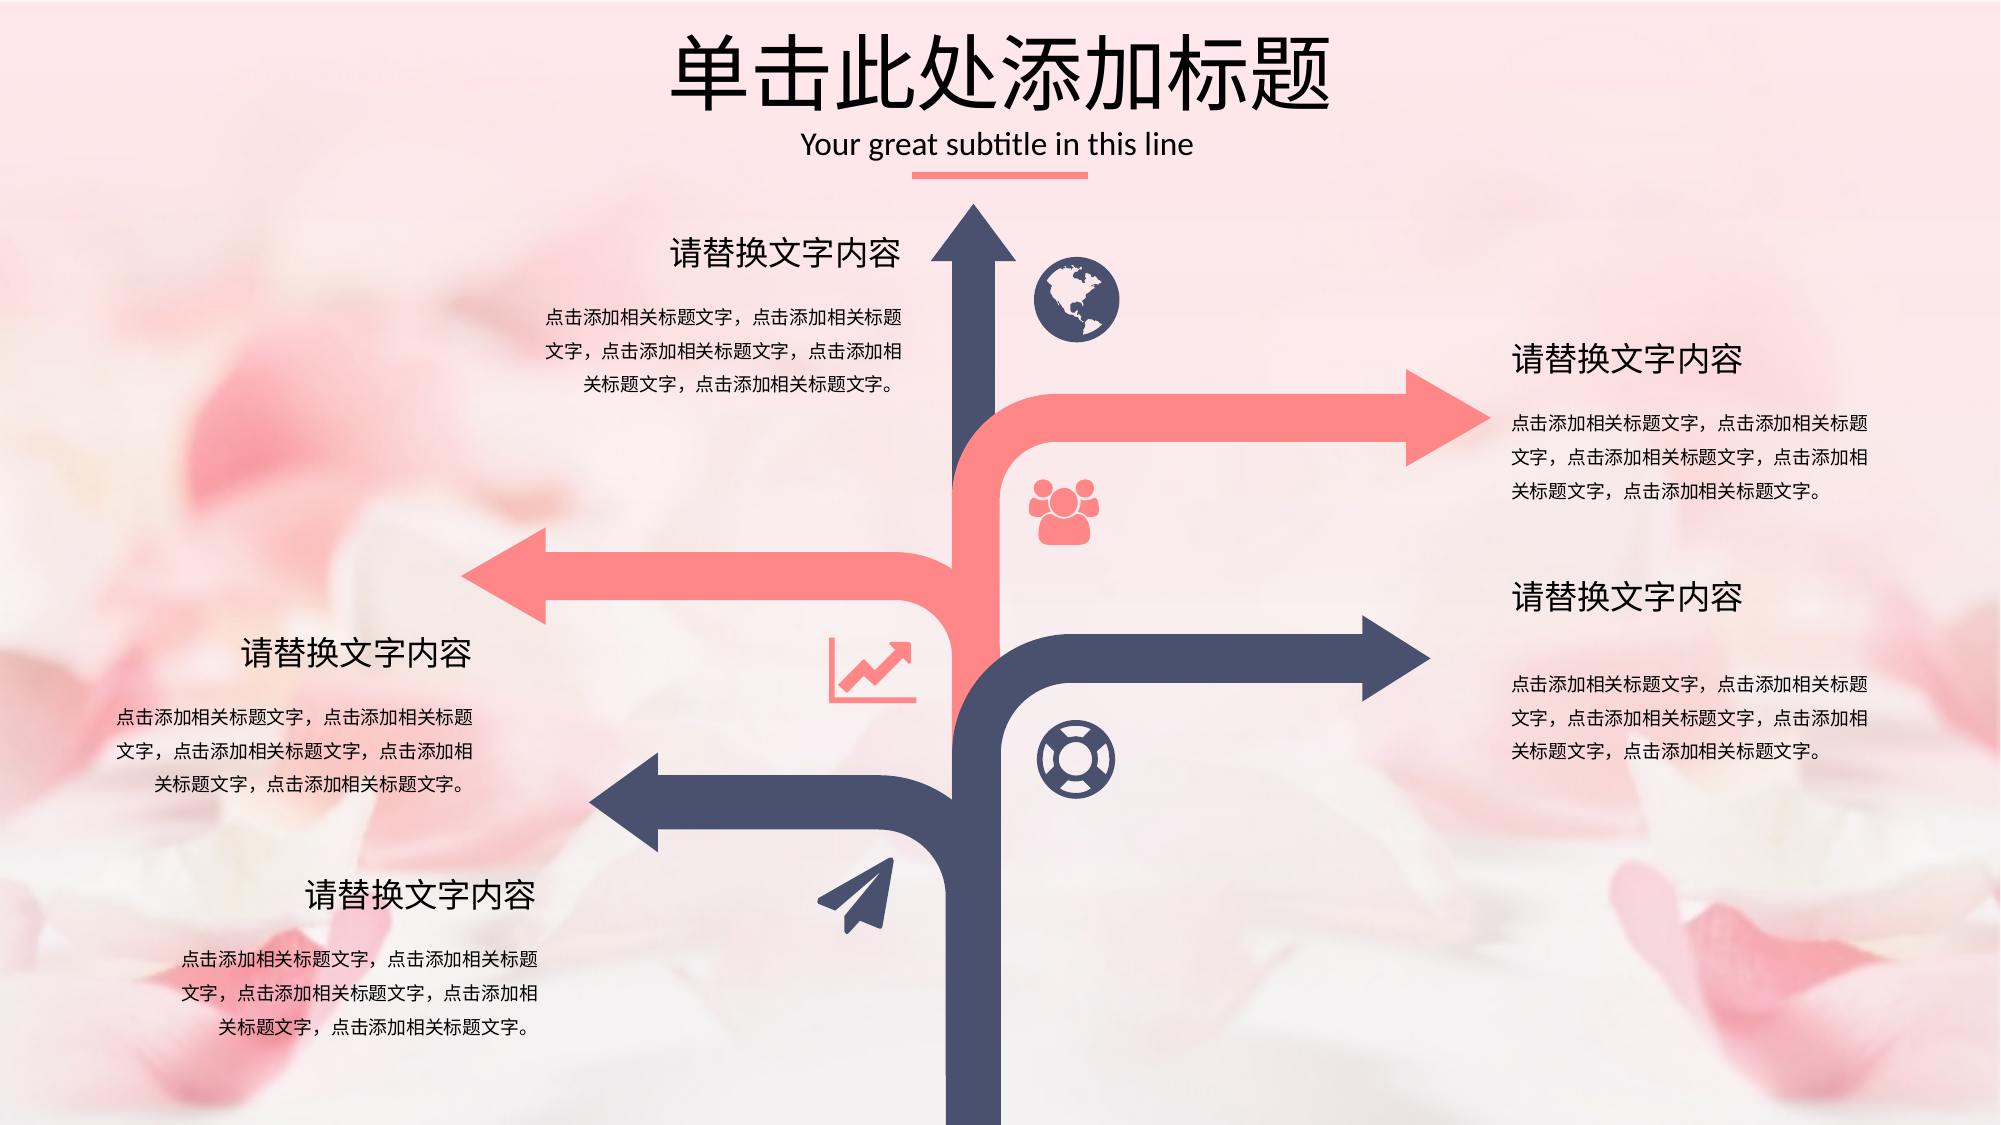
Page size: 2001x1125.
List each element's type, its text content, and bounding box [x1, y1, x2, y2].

text_box [928, 202, 1019, 482]
text_box 单击此处添加标题 [301, 0, 1699, 157]
text_box Your great subtitle in this line [785, 115, 1210, 170]
text_box 请替换文字内容 点击添加相关标题文字，点击添加相关标题文字，点击添加相关标题文字，点击添加相关标题文字，点击添加相关标题文字。 [524, 224, 917, 426]
text_box [1028, 479, 1099, 545]
picture [0, 0, 2001, 1125]
text_box [458, 525, 1001, 738]
text_box 请替换文字内容 点击添加相关标题文字，点击添加相关标题文字，点击添加相关标题文字，点击添加相关标题文字，点击添加相关标题文字。 [154, 866, 553, 1046]
text_box [829, 637, 917, 704]
text_box [817, 857, 894, 935]
text_box [951, 613, 1433, 895]
text_box [950, 367, 1494, 642]
text_box [1033, 256, 1120, 343]
text_box [1036, 720, 1116, 799]
text_box 请替换文字内容 点击添加相关标题文字，点击添加相关标题文字，点击添加相关标题文字，点击添加相关标题文字，点击添加相关标题文字。 [95, 624, 488, 826]
text_box [587, 750, 1002, 1125]
text_box 请替换文字内容 点击添加相关标题文字，点击添加相关标题文字，点击添加相关标题文字，点击添加相关标题文字，点击添加相关标题文字。 [1496, 330, 1889, 532]
text_box 请替换文字内容 点击添加相关标题文字，点击添加相关标题文字，点击添加相关标题文字，点击添加相关标题文字，点击添加相关标题文字。 [1496, 568, 1889, 793]
